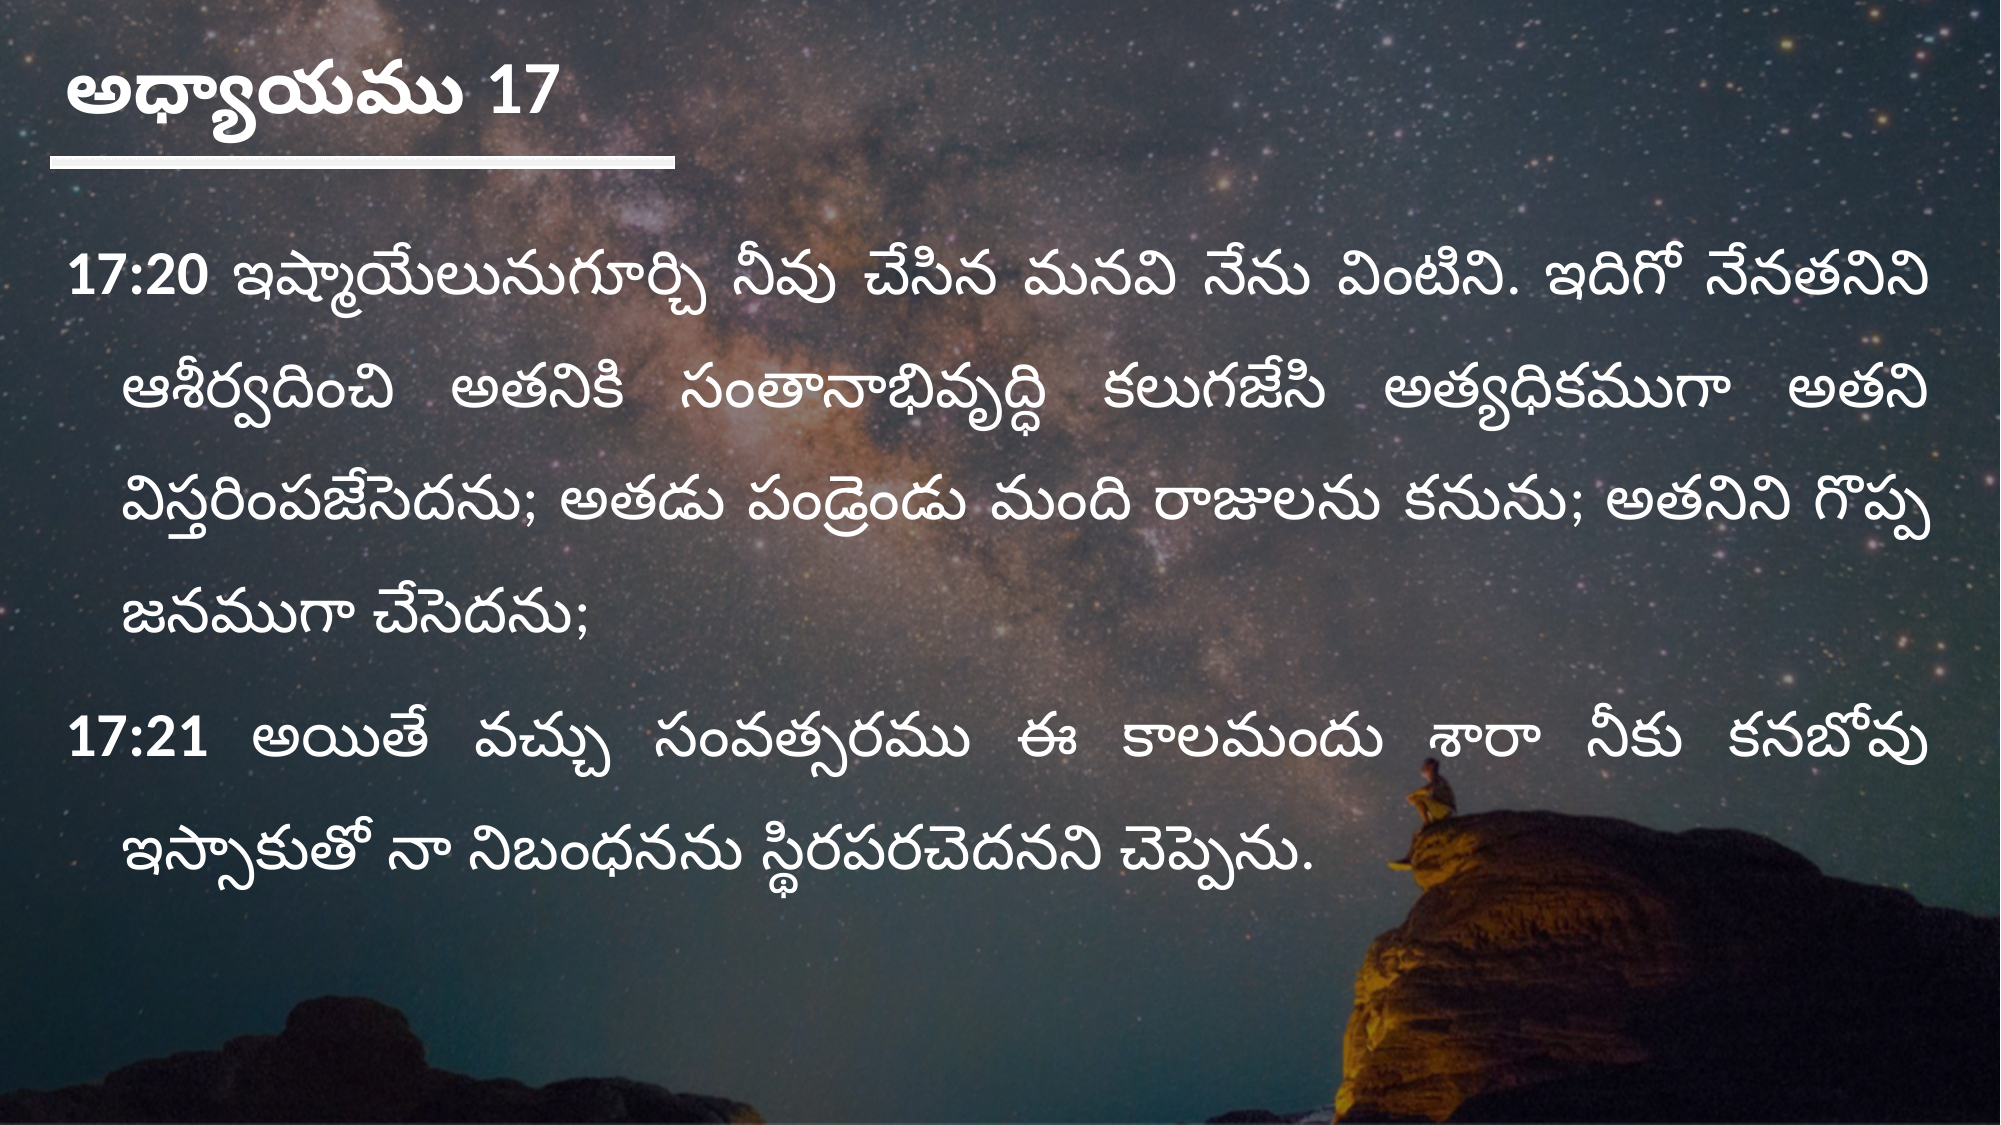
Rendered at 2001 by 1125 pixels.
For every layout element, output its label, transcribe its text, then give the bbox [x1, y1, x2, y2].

title అధ్యాయము 17 [50, 0, 1925, 167]
picture [0, 0, 2000, 1125]
list 17:20 ఇష్మాయేలునుగూర్చి నీవు చేసిన మనవి నేను వింటిని. ఇదిగో నేనతనిని ఆశీర్వదించి అతనికి సంతానాభివృద్ధి కలుగజేసి అత్యధికముగా అతని విస్తరింపజేసెదను; అతడు పండ్రెండు మంది రాజులను కనును; అతనిని గొప్ప జనముగా చేసెదను; 17:21 అయితే వచ్చు సంవత్సరము ఈ కాలమందు శారా నీకు కనబోవు ఇస్సాకుతో నా నిబంధనను స్థిరపరచెదనని చెప్పెను. [50, 187, 1946, 1063]
